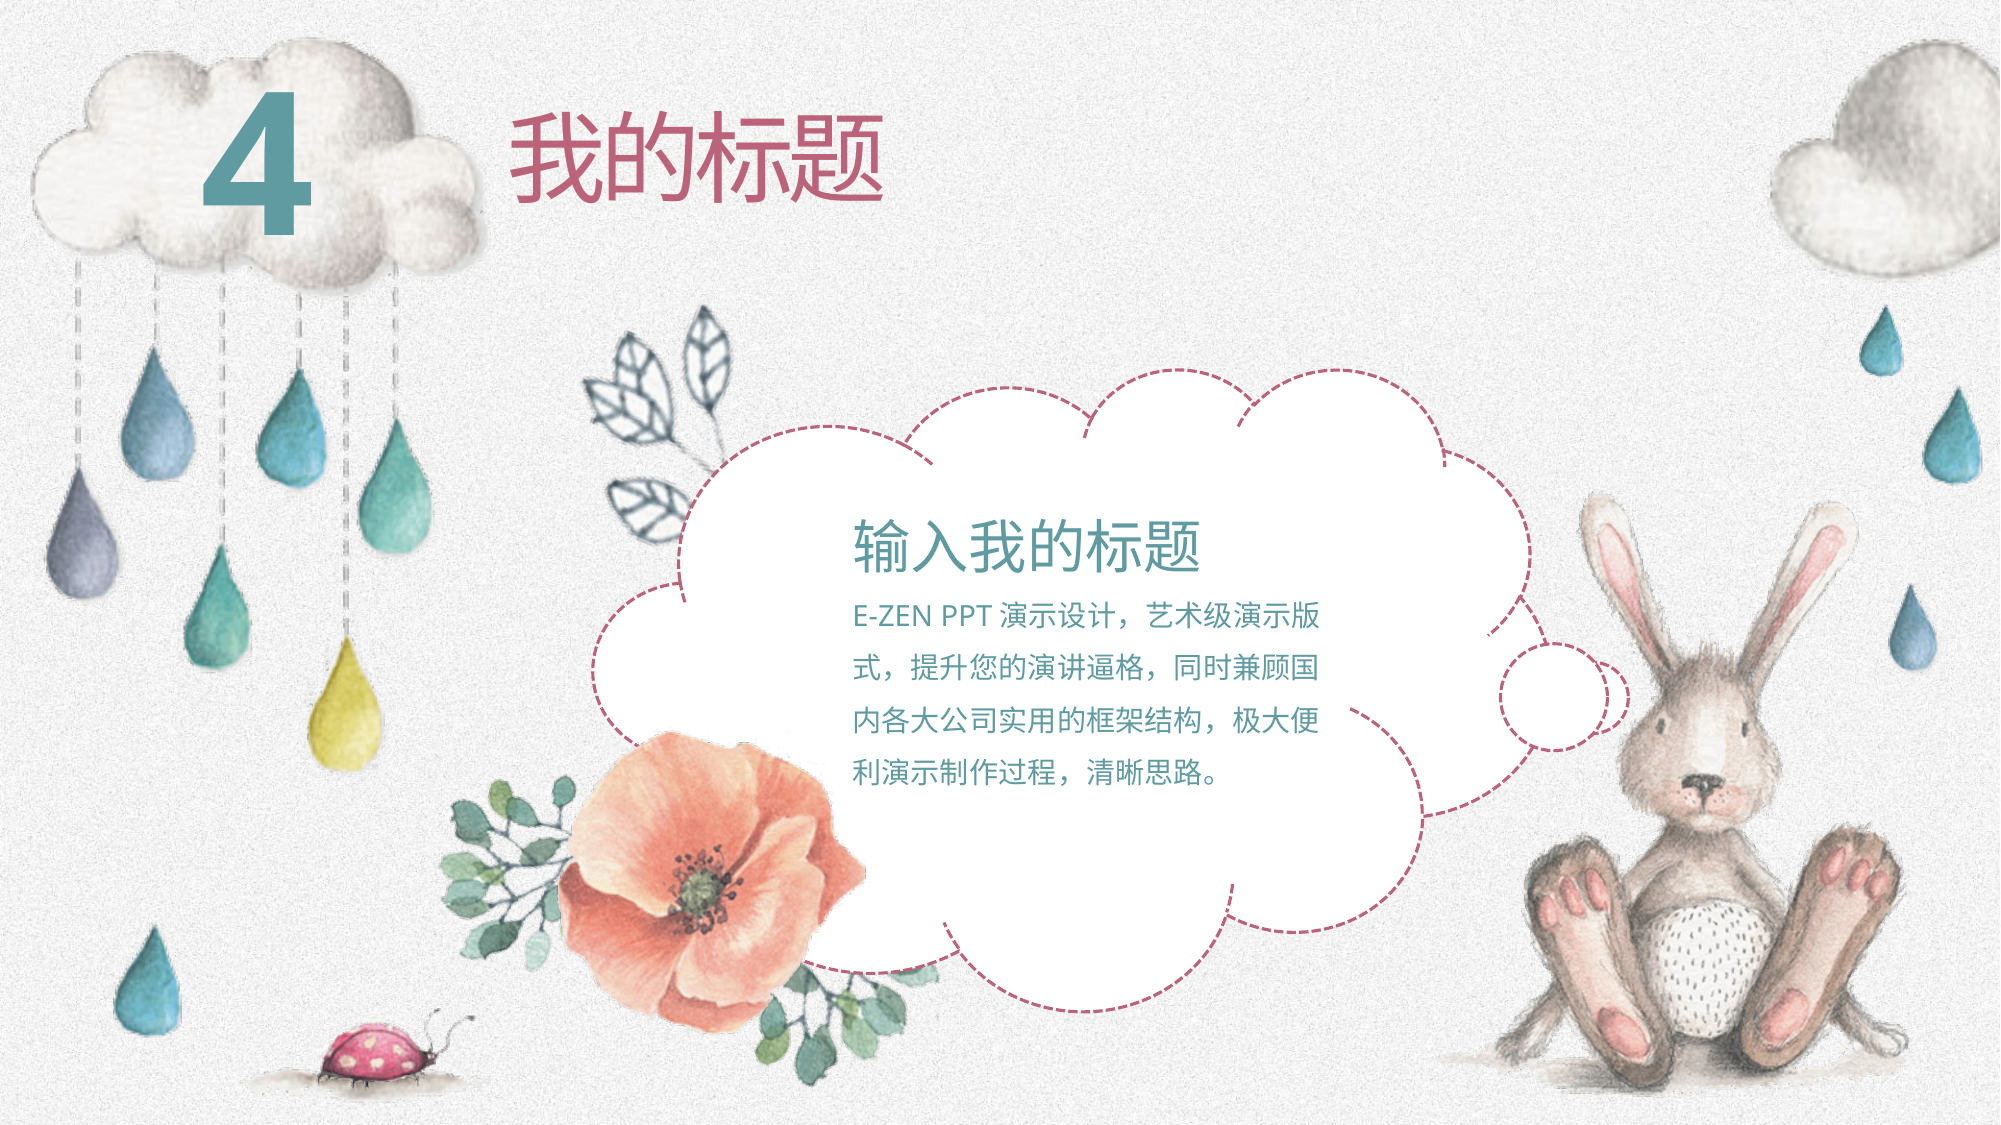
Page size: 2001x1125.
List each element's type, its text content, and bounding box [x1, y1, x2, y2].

text_box 输入我的标题 E-ZEN PPT演示设计，艺术级演示版式，提升您的演讲逼格，同时兼顾国内各大公司实用的框架结构，极大便利演示制作过程，清晰思路。 [837, 502, 1358, 797]
text_box [591, 609, 837, 721]
text_box 4 [186, 27, 331, 34]
picture [0, 0, 2001, 1125]
text_box [870, 368, 1507, 1013]
text_box 我的标题 [493, 88, 903, 223]
